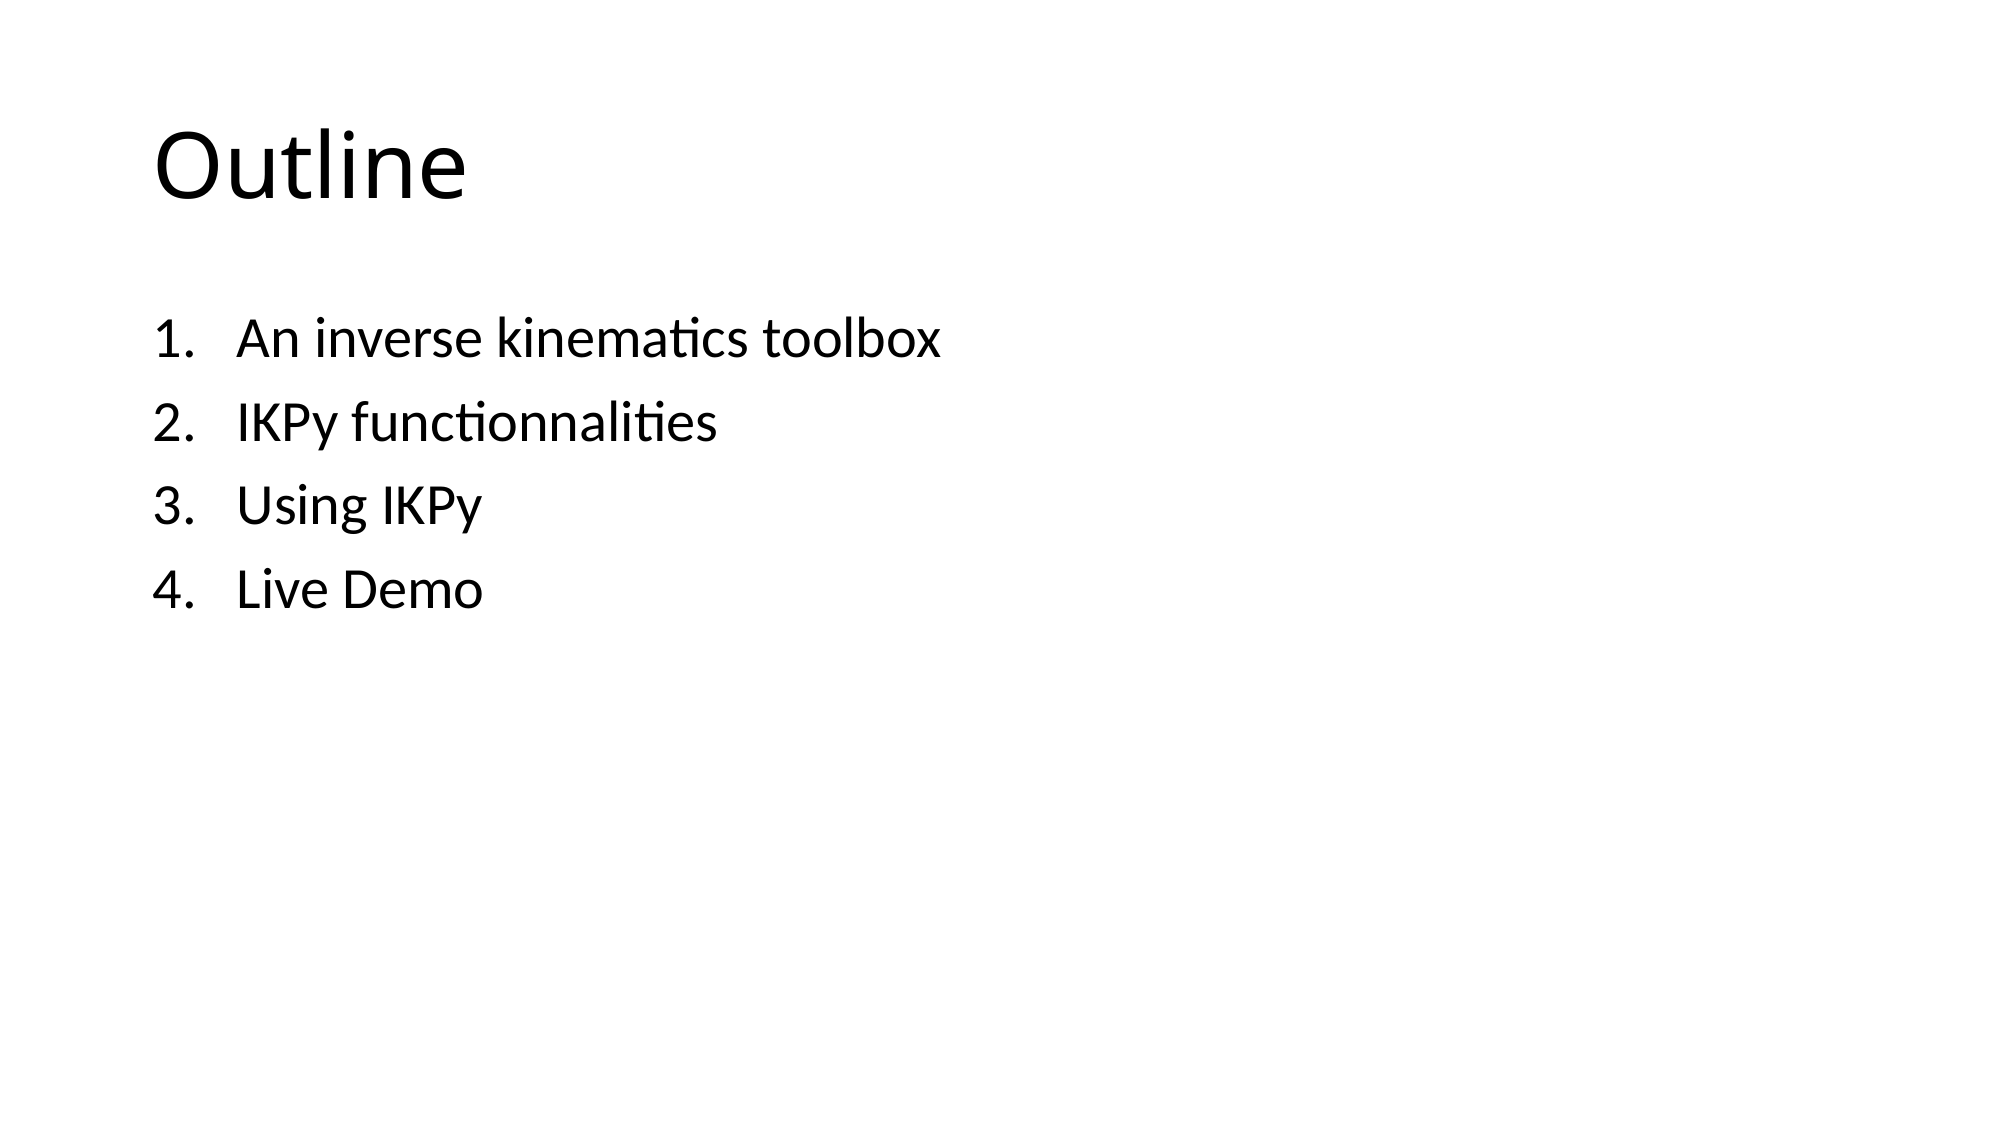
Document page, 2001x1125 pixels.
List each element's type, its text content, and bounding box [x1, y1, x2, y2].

list An inverse kinematics toolbox IKPy functionnalities Using IKPy Live Demo [137, 299, 1863, 1014]
title Outline [137, 59, 1863, 278]
